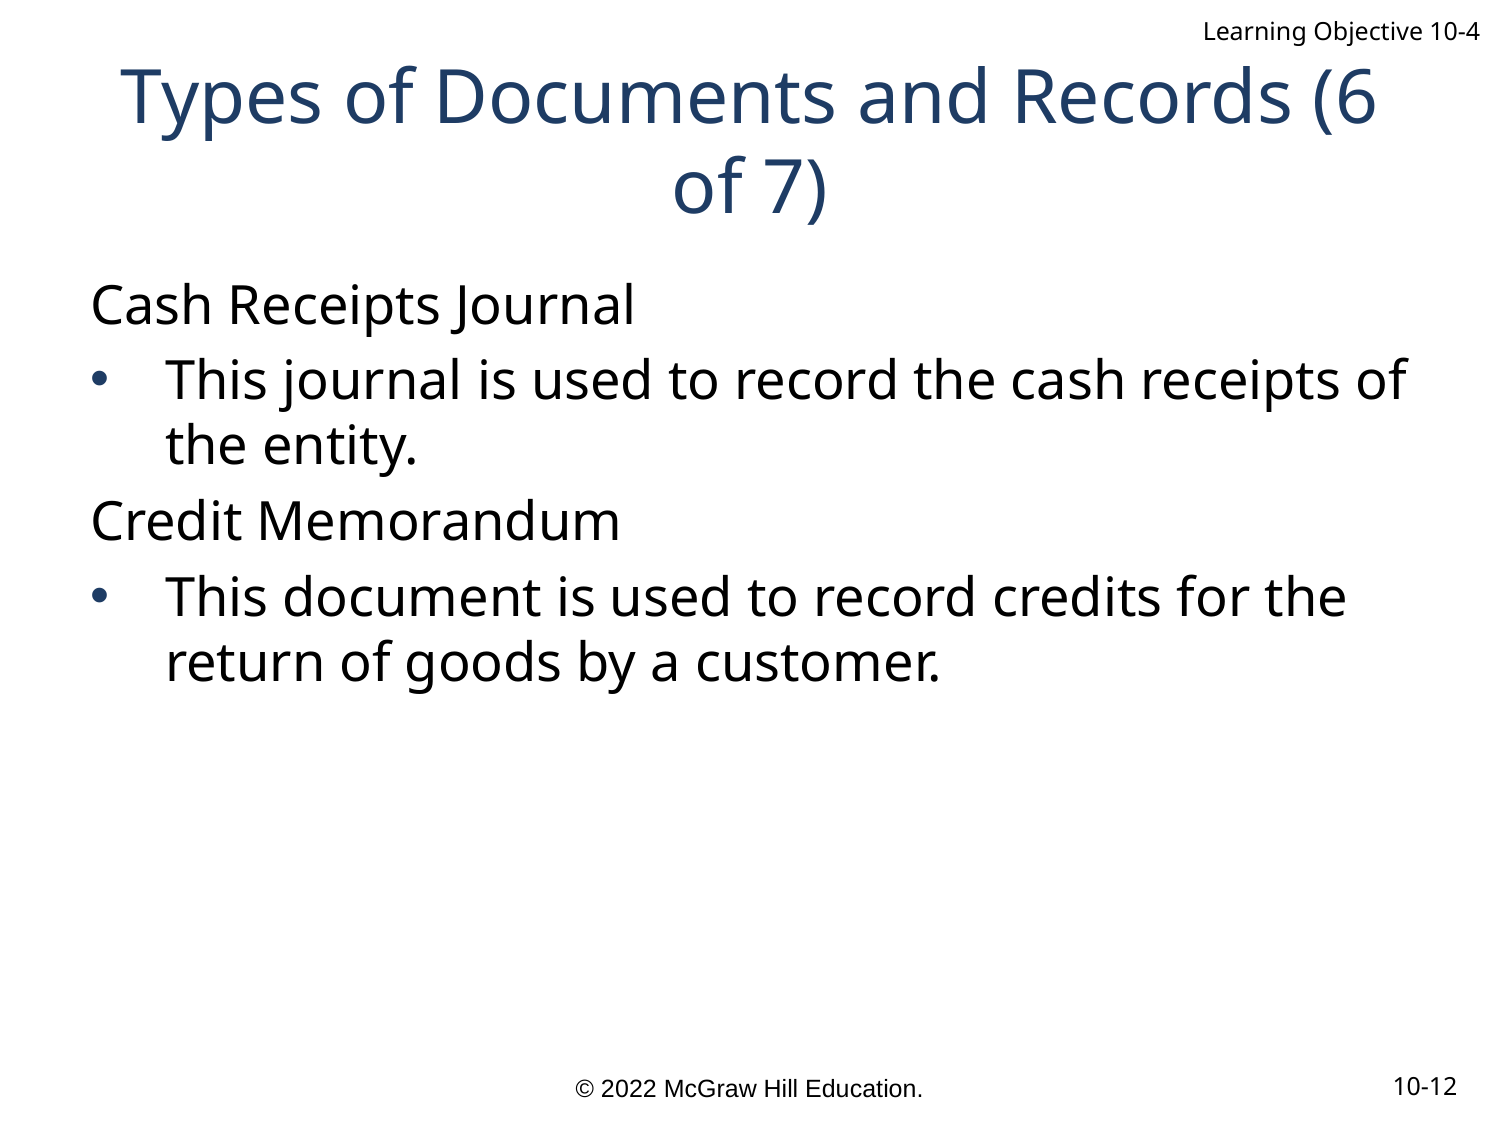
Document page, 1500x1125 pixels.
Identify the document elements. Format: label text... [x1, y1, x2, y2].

list Learning Objective 10-4 [908, 1, 1496, 60]
list Cash Receipts Journal This journal is used to record the cash receipts of the entity. Credit Memorandum This document is used to record credits for the return of goods by a customer. [75, 262, 1425, 1013]
title Types of Documents and Records (6 of 7) [75, 45, 1425, 233]
